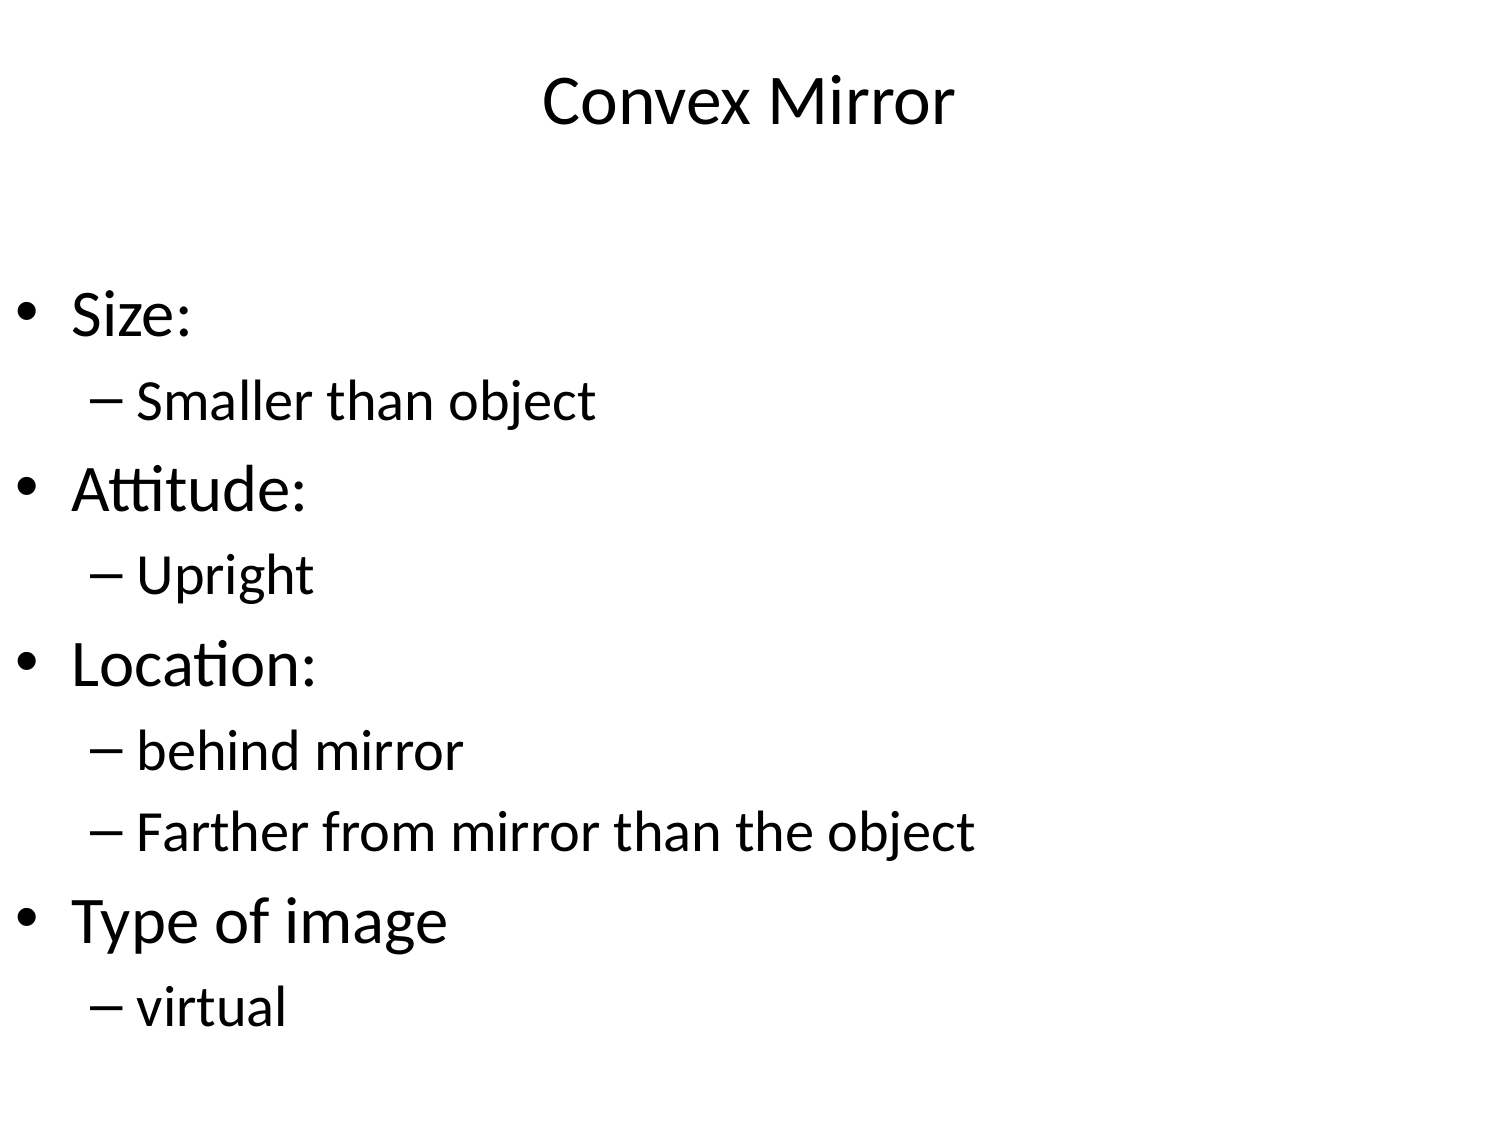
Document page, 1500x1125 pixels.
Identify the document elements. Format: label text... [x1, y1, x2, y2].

list Size: Smaller than object Attitude: Upright Location: behind mirror Farther from mirror than the object Type of image virtual [0, 262, 1500, 1125]
title Convex Mirror [75, 45, 1425, 233]
